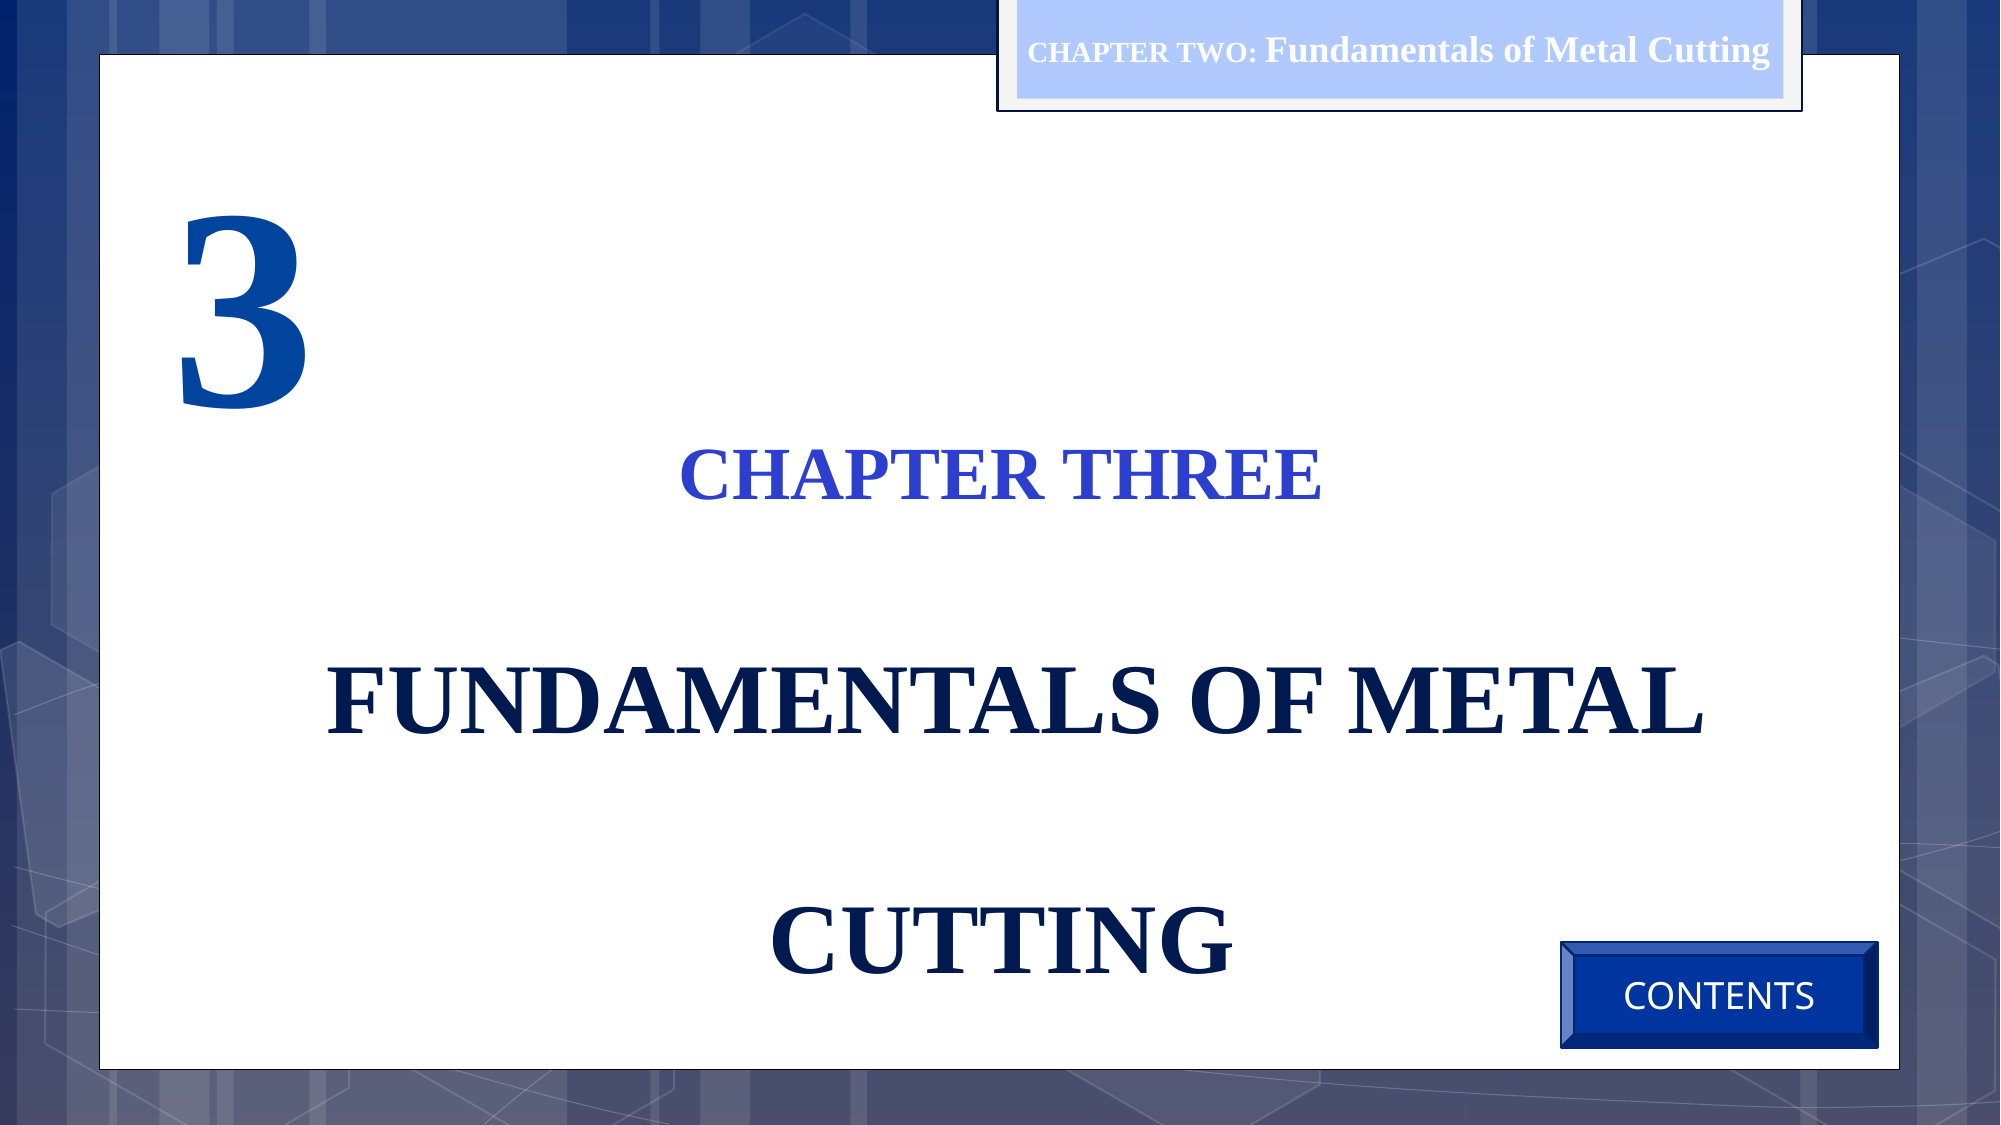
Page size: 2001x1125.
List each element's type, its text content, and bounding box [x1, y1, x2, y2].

text_box CHAPTER THREE FUNDAMENTALS OF METAL CUTTING [223, 790, 1780, 1002]
text_box CONTENTS [1559, 941, 1879, 1049]
text_box 3 [138, 232, 349, 472]
text_box CHAPTER TWO: Fundamentals of Metal Cutting [940, 0, 1858, 78]
